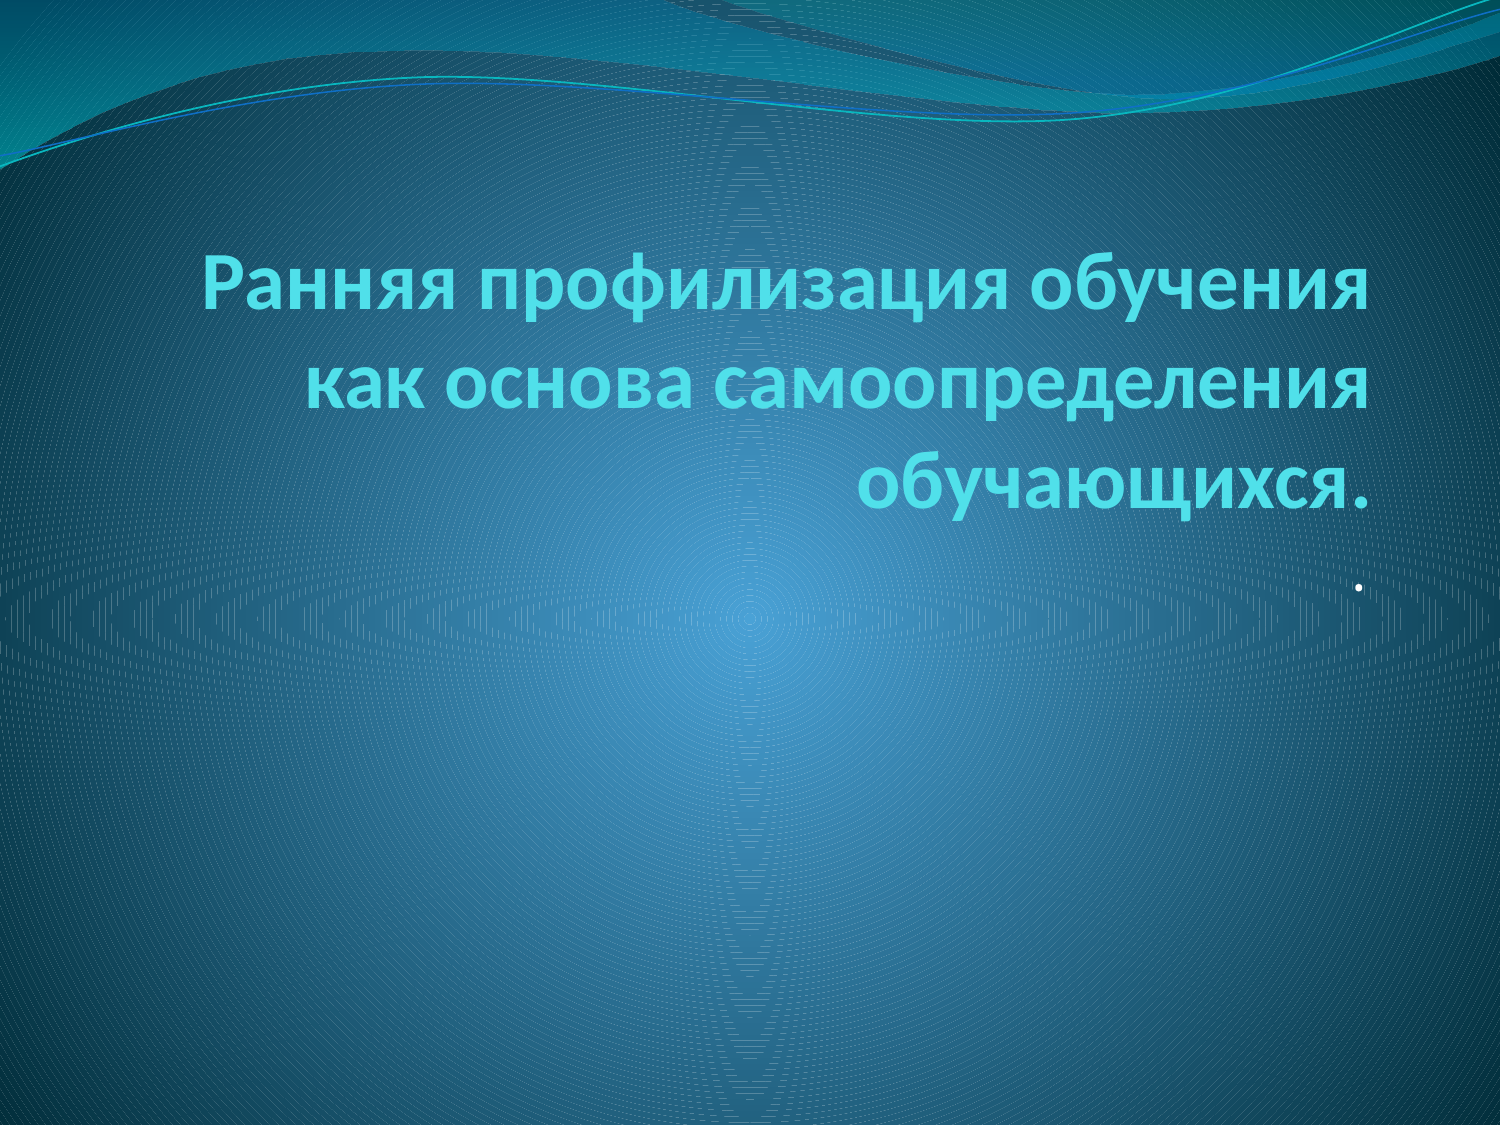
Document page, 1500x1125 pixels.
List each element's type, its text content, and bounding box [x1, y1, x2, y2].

subtitle . [87, 529, 1376, 818]
title Ранняя профилизация обучения как основа самоопределения обучающихся. [87, 224, 1376, 525]
